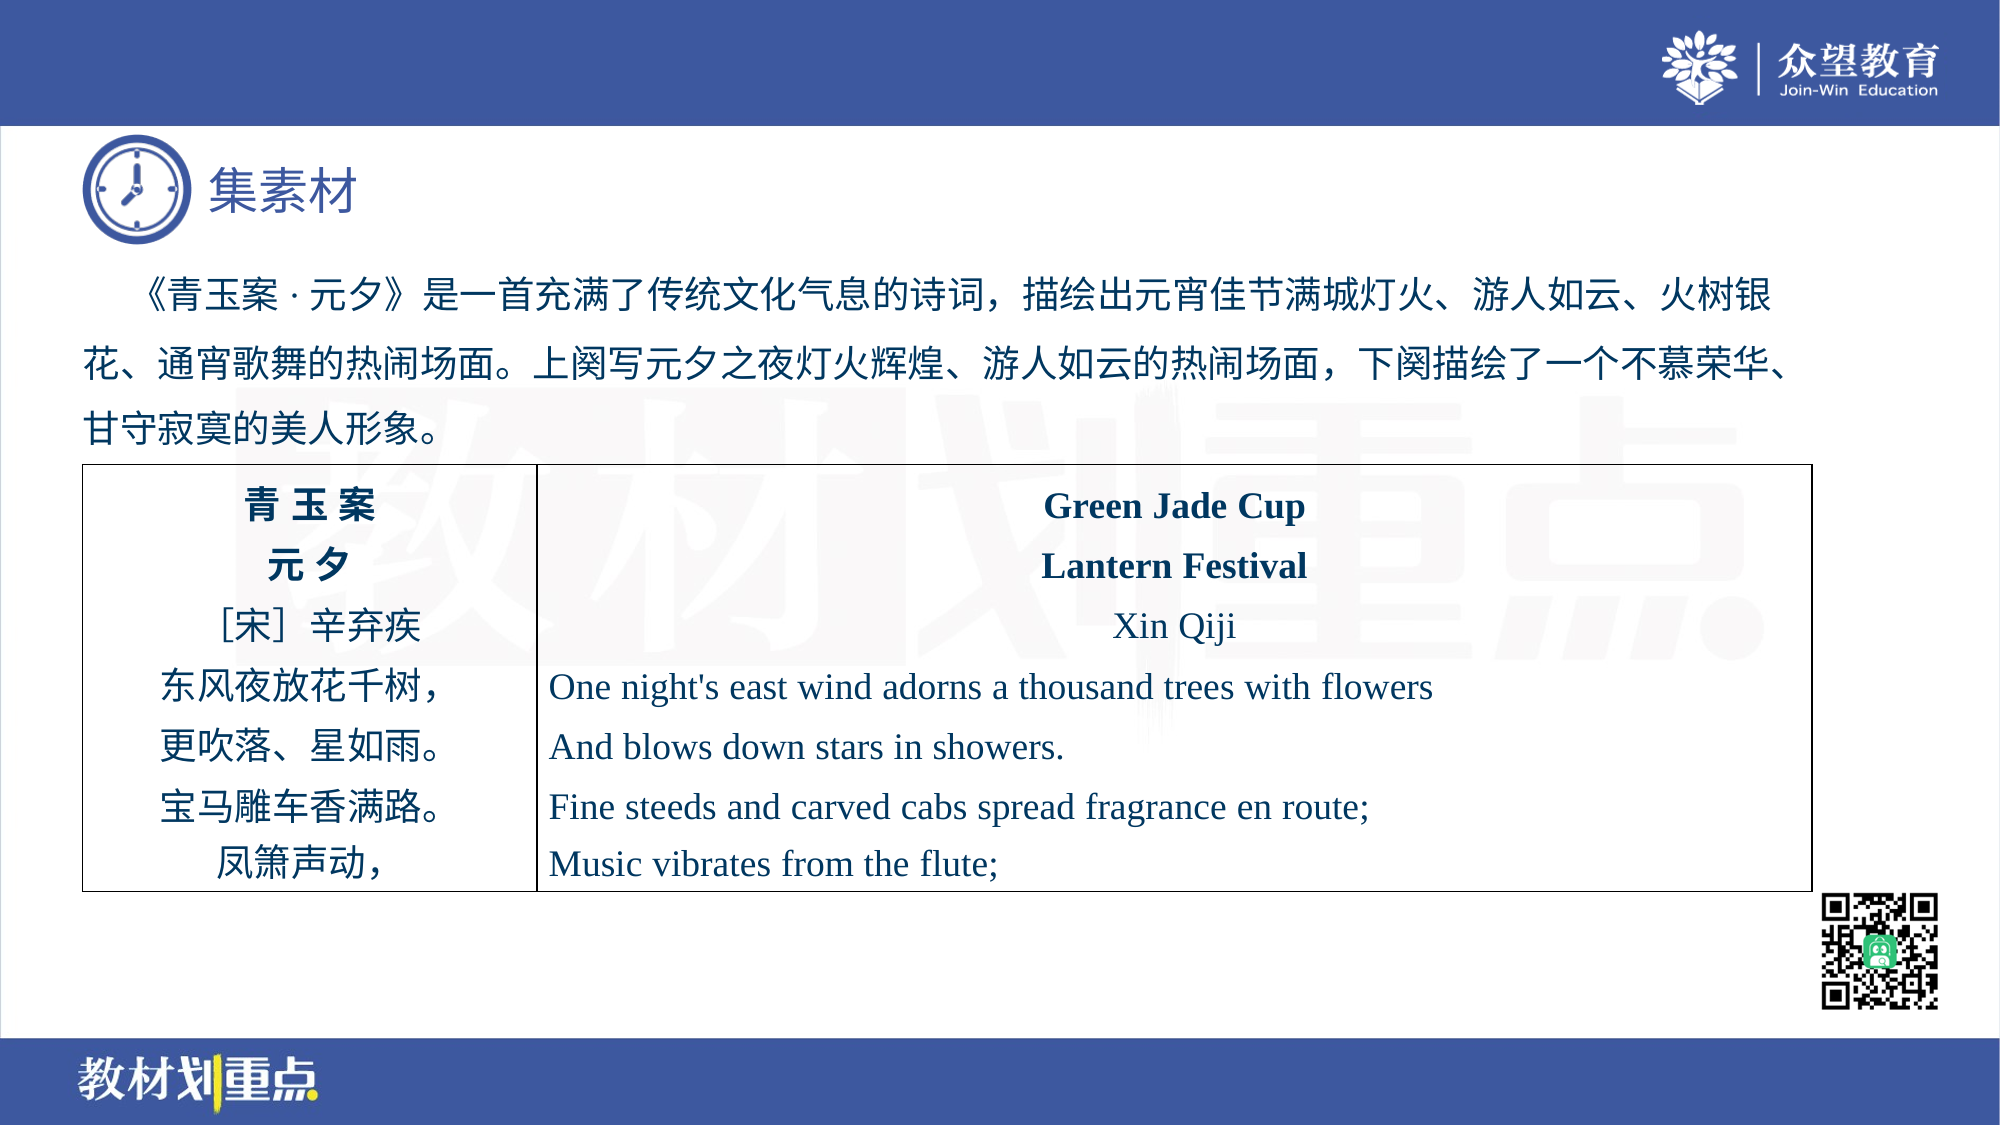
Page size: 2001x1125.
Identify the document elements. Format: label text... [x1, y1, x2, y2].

picture [0, 0, 2000, 1125]
table_header 青 玉 案 元 夕 ［宋］辛弃疾 东风夜放花千树， 更吹落、星如雨。 宝马雕车香满路。 凤箫声动， [83, 465, 536, 891]
text_box 《青玉案·元夕》是一首充满了传统文化气息的诗词，描绘出元宵佳节满城灯火、游人如云、火树银 花、通宵歌舞的热闹场面。上阕写元夕之夜灯火辉煌、游人如云的热闹场面，下阕描绘了一个不慕荣华、 甘守寂寞的美人形象。 [82, 247, 1817, 444]
table_header Green Jade Cup Lantern Festival Xin Qiji One night's east wind adorns a thousand trees with flowers And blows down stars in showers. Fine steeds and carved cabs spread fragrance en route; Music vibrates from the flute; [538, 465, 1811, 891]
